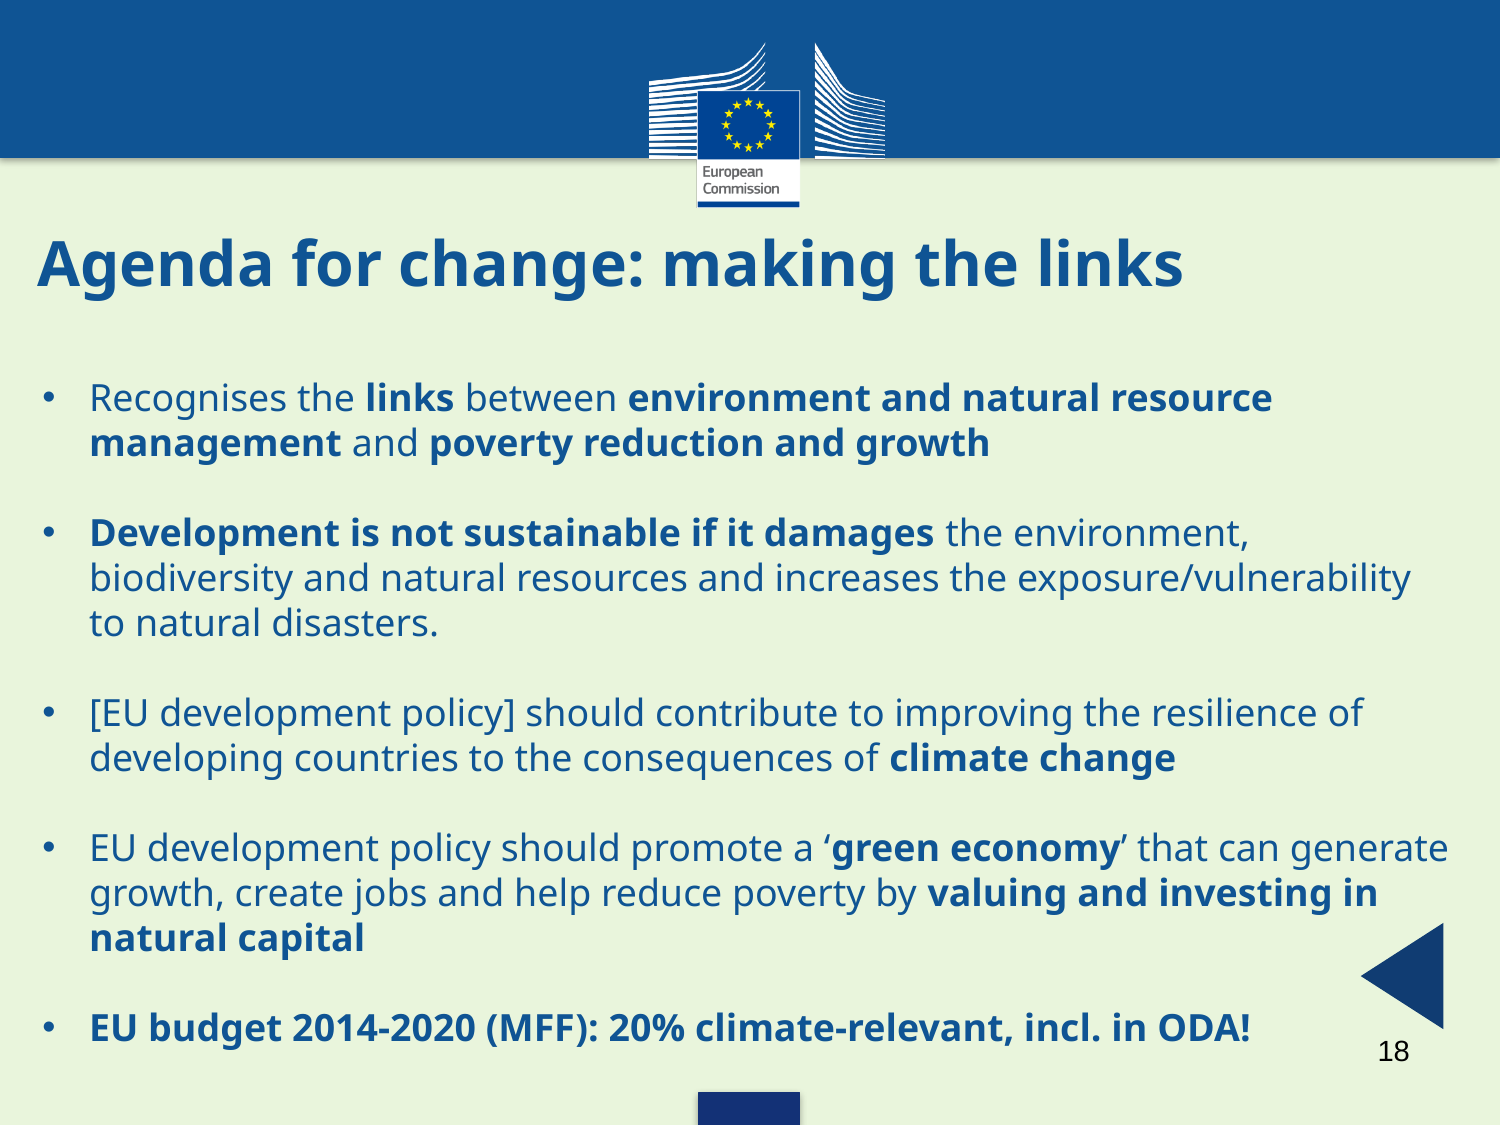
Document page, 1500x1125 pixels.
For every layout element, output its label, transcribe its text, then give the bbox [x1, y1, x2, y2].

picture [649, 42, 885, 184]
text_box [1360, 922, 1444, 1030]
text_box Recognises the links between environment and natural resource management and poverty reduction and growth Development is not sustainable if it damages the environment, biodiversity and natural resources and increases the exposure/vulnerability to natural disasters. [EU development policy] should contribute to improving the resilience of developing countries to the consequences of climate change EU development policy should promote a ‘green economy’ that can generate growth, create jobs and help reduce poverty by valuing and investing in natural capital EU budget 2014-2020 (MFF): 20% climate-relevant, incl. in ODA! [27, 321, 1473, 1125]
text_box Agenda for change: making the links [5, 184, 1356, 338]
